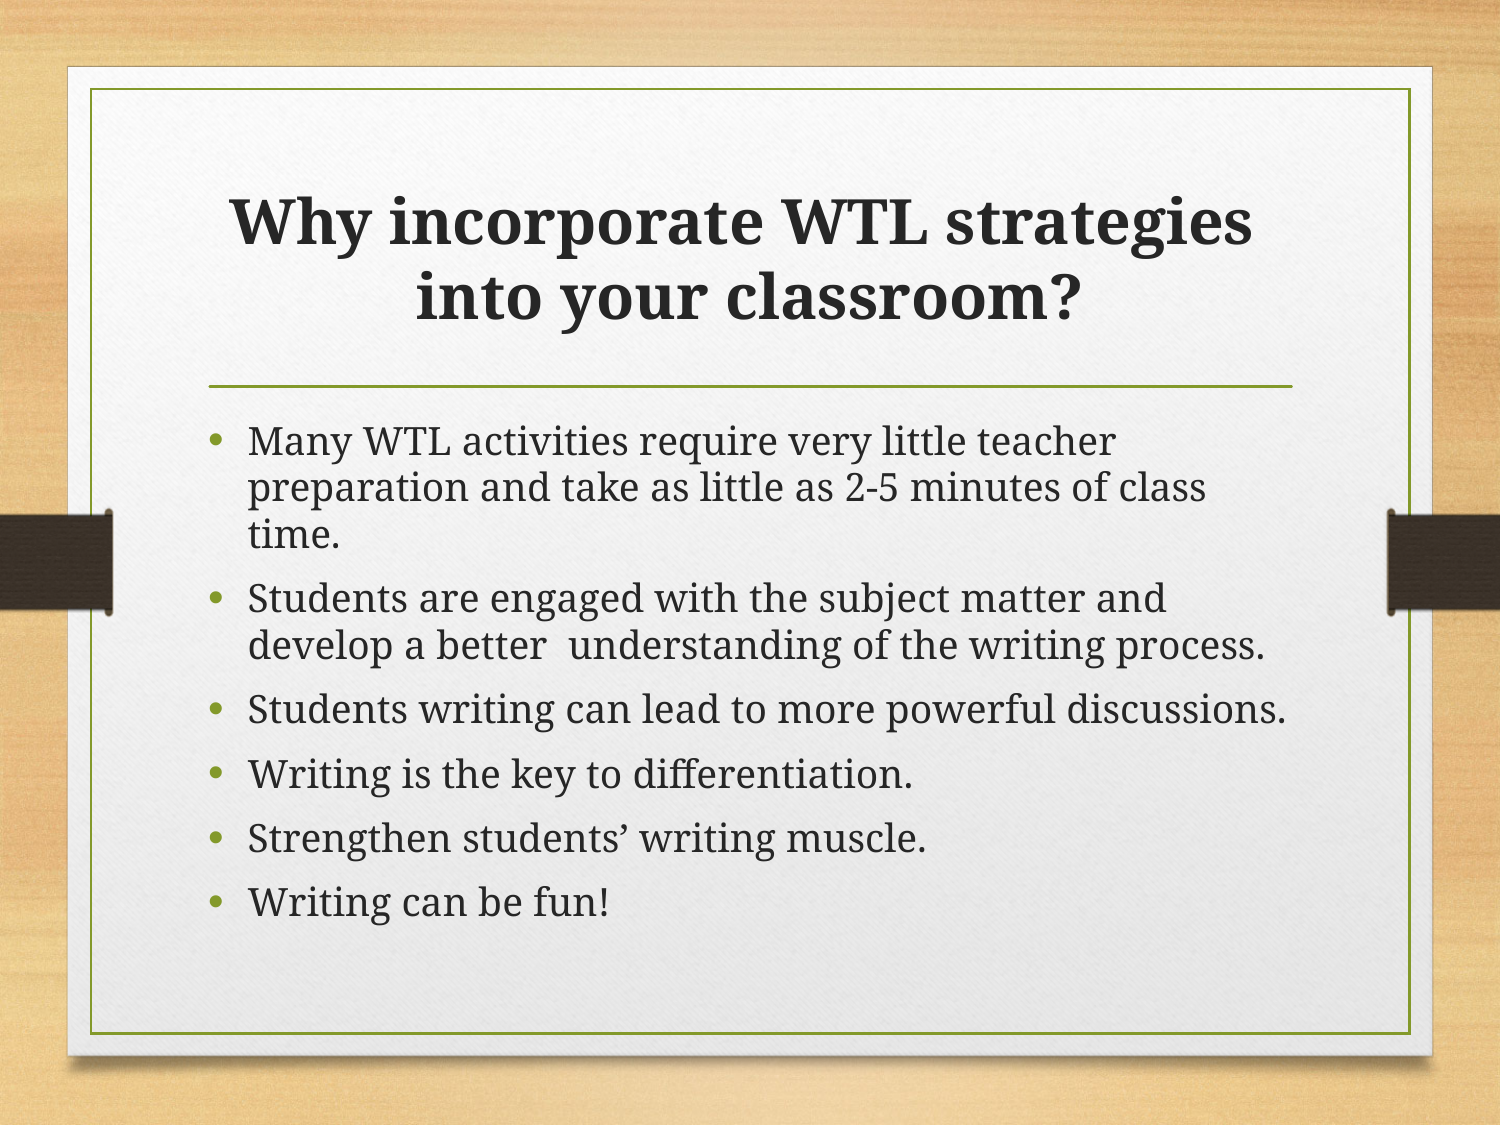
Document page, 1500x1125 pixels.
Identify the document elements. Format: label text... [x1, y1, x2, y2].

picture [0, 0, 1500, 1125]
list Many WTL activities require very little teacher preparation and take as little as 2-5 minutes of class time. Students are engaged with the subject matter and develop a better understanding of the writing process. Students writing can lead to more powerful discussions. Writing is the key to differentiation. Strengthen students’ writing muscle. Writing can be fun! [193, 408, 1309, 974]
title Why incorporate WTL strategies into your classroom? [193, 150, 1309, 365]
